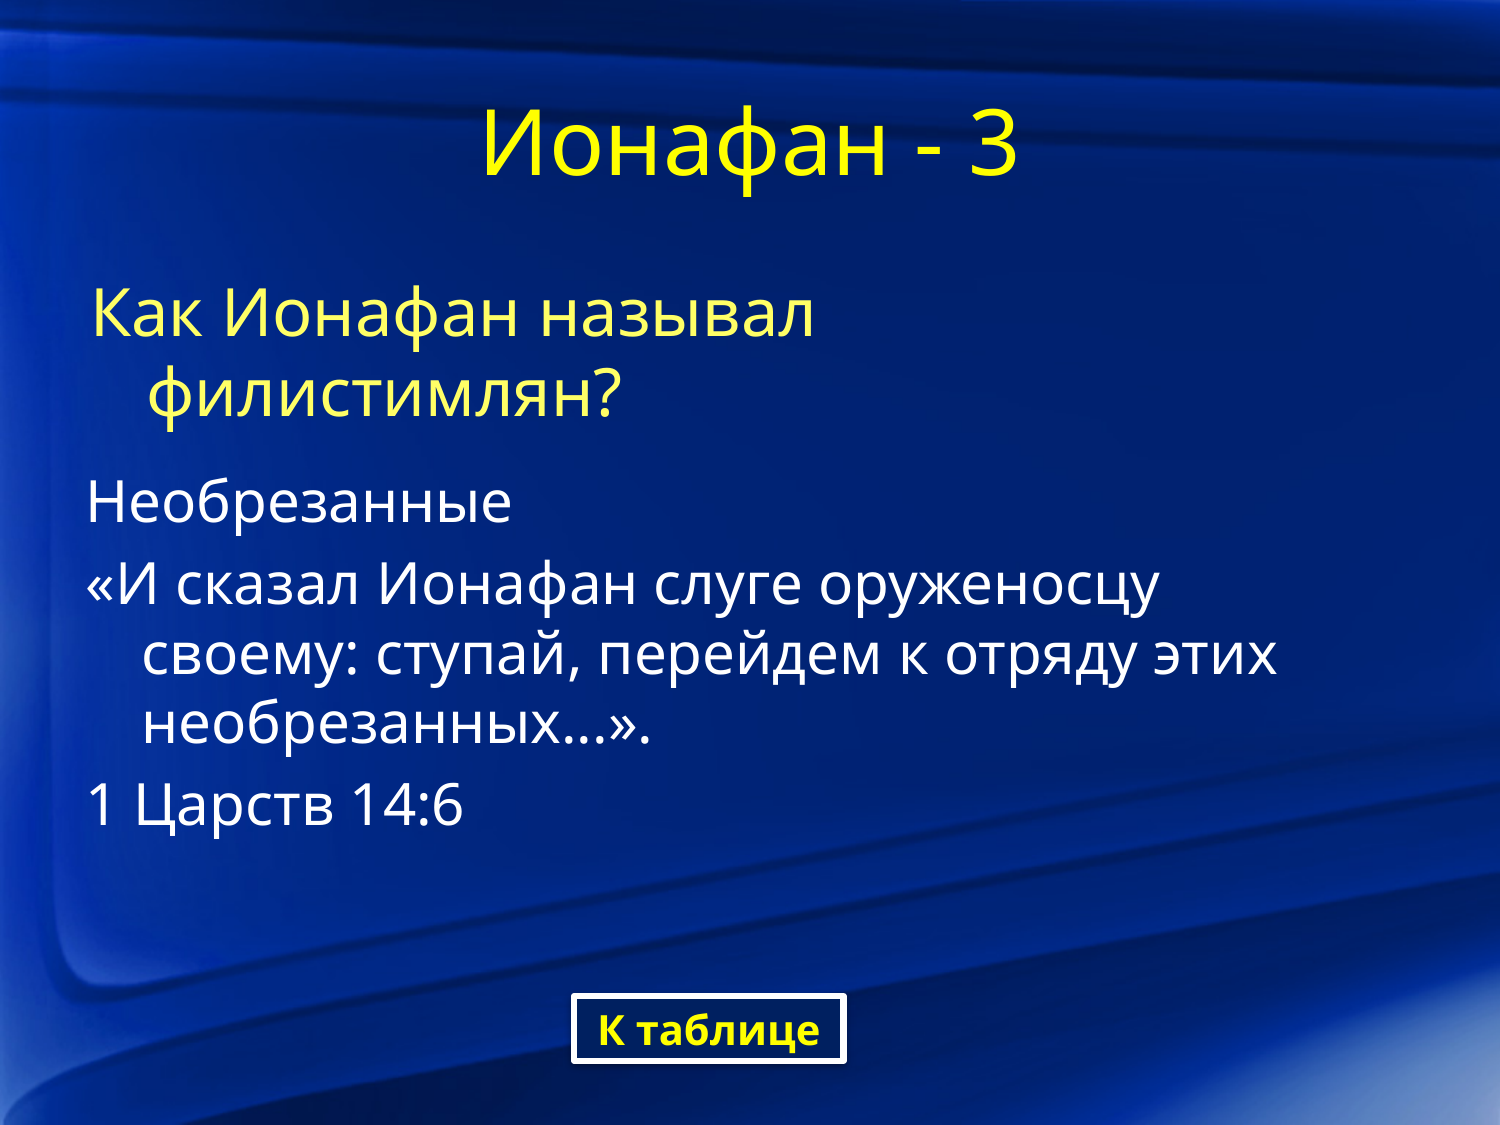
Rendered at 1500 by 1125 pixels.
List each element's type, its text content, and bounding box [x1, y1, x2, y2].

text_box К таблице [571, 993, 847, 1064]
title Ионафан - 3 [75, 45, 1425, 233]
list Необрезанные «И сказал Ионафан слуге оруженосцу своему: ступай, перейдем к отряду этих необрезанных...». 1 Царств 14:6 [70, 457, 1301, 914]
list Как Ионафан называл филистимлян? [75, 262, 1278, 457]
picture [0, 0, 1500, 1125]
